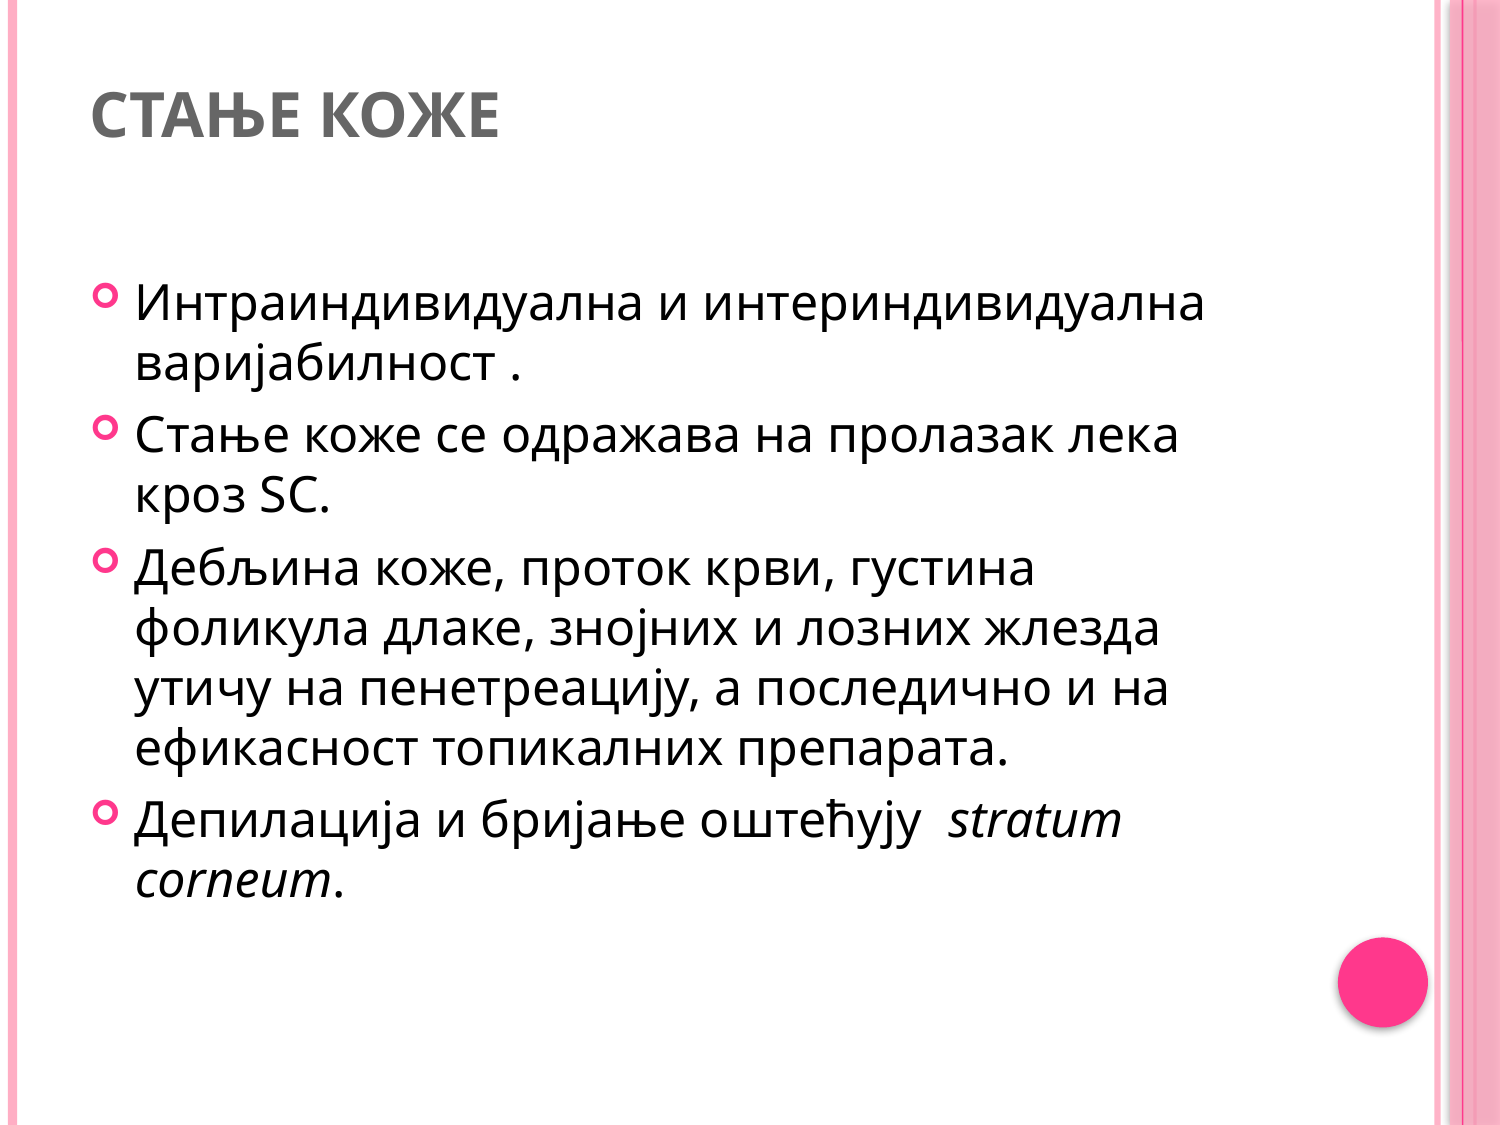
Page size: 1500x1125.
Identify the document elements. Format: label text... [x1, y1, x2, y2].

list Интраиндивидуална и интериндивидуална варијабилност . Стање коже се одражава на пролазак лека кроз SC. Дебљина коже, проток крви, густина фоликула длаке, знојних и лозних жлезда утичу на пенетреацију, а последично и на ефикасност топикалних препарата. Депилација и бријање оштећују stratum corneum. [75, 262, 1300, 1062]
title Стање коже [75, 45, 1300, 233]
